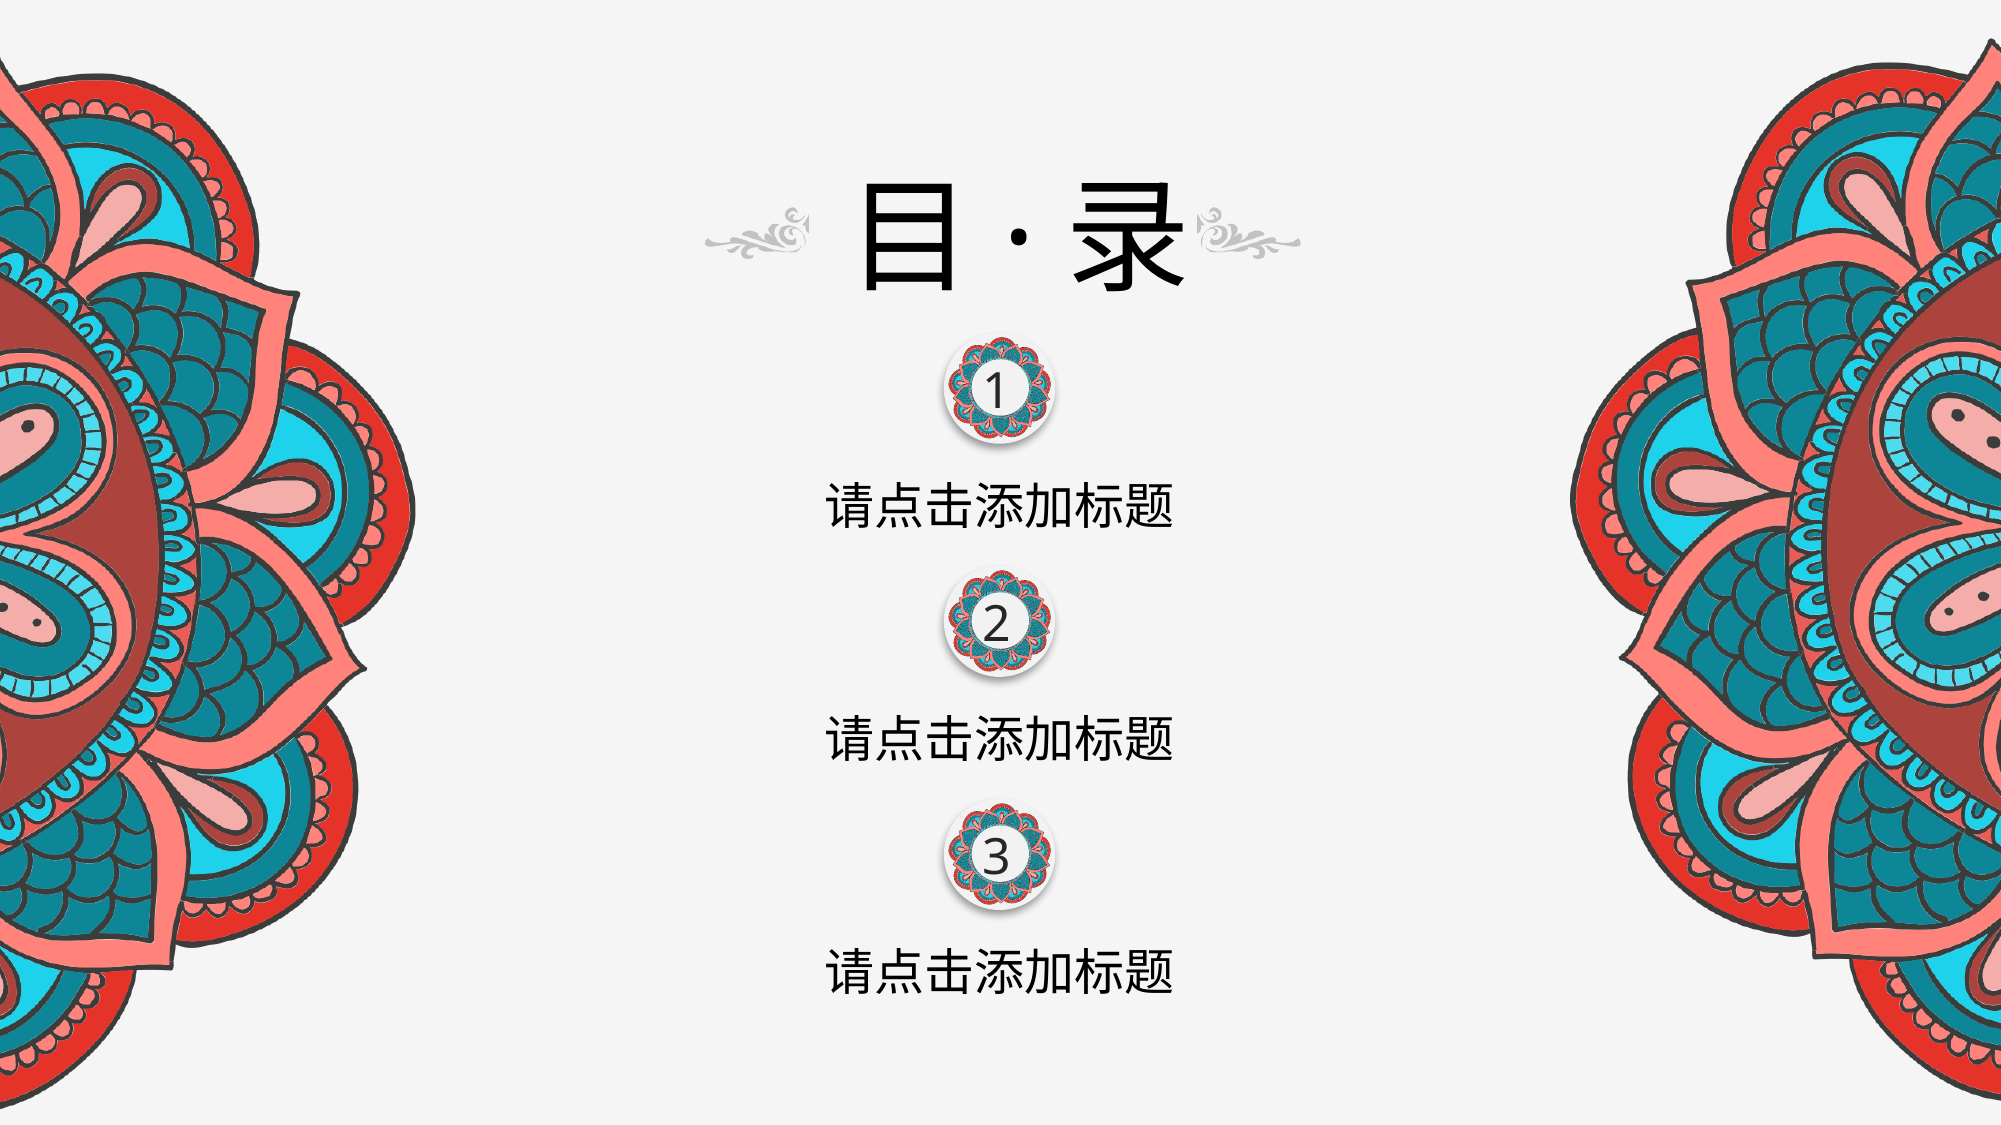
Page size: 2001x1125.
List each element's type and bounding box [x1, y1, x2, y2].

text_box [810, 332, 1208, 543]
picture [1569, 0, 2001, 1102]
text_box [810, 565, 1208, 776]
text_box [810, 798, 1208, 1009]
picture [0, 0, 416, 1113]
text_box [704, 149, 1301, 316]
